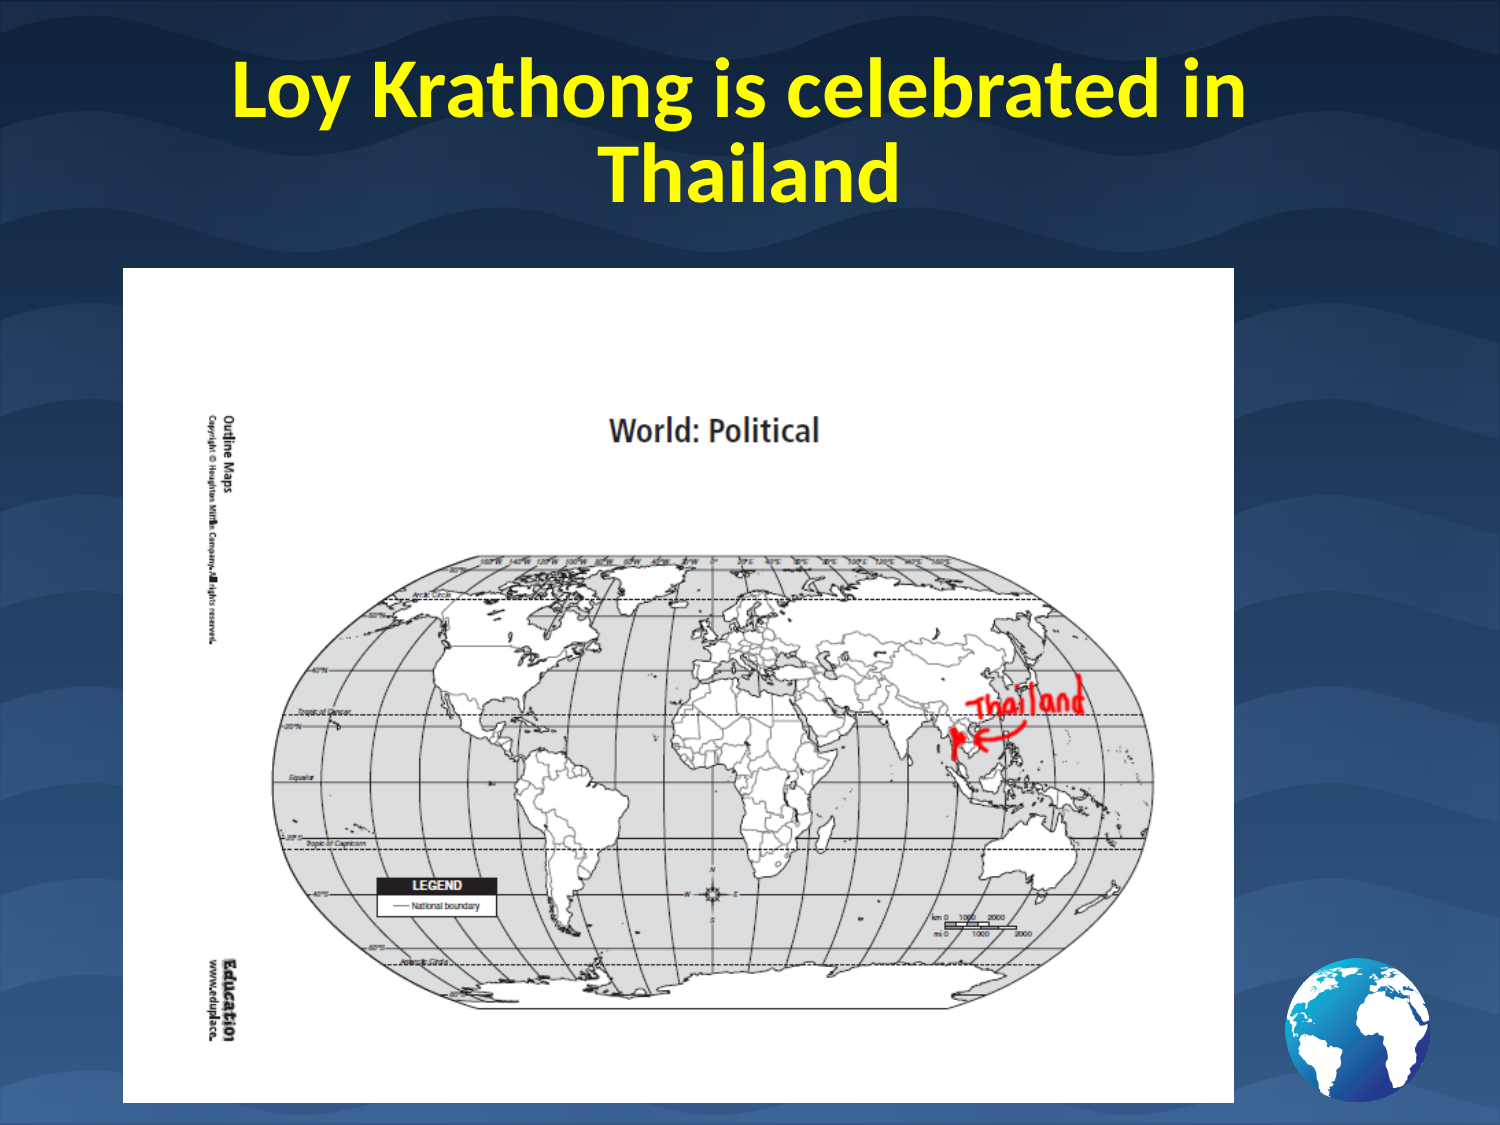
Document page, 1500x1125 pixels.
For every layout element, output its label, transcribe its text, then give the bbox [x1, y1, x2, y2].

picture [122, 268, 1235, 1103]
title Loy Krathong is celebrated in Thailand [75, 45, 1425, 233]
picture [1285, 958, 1430, 1102]
